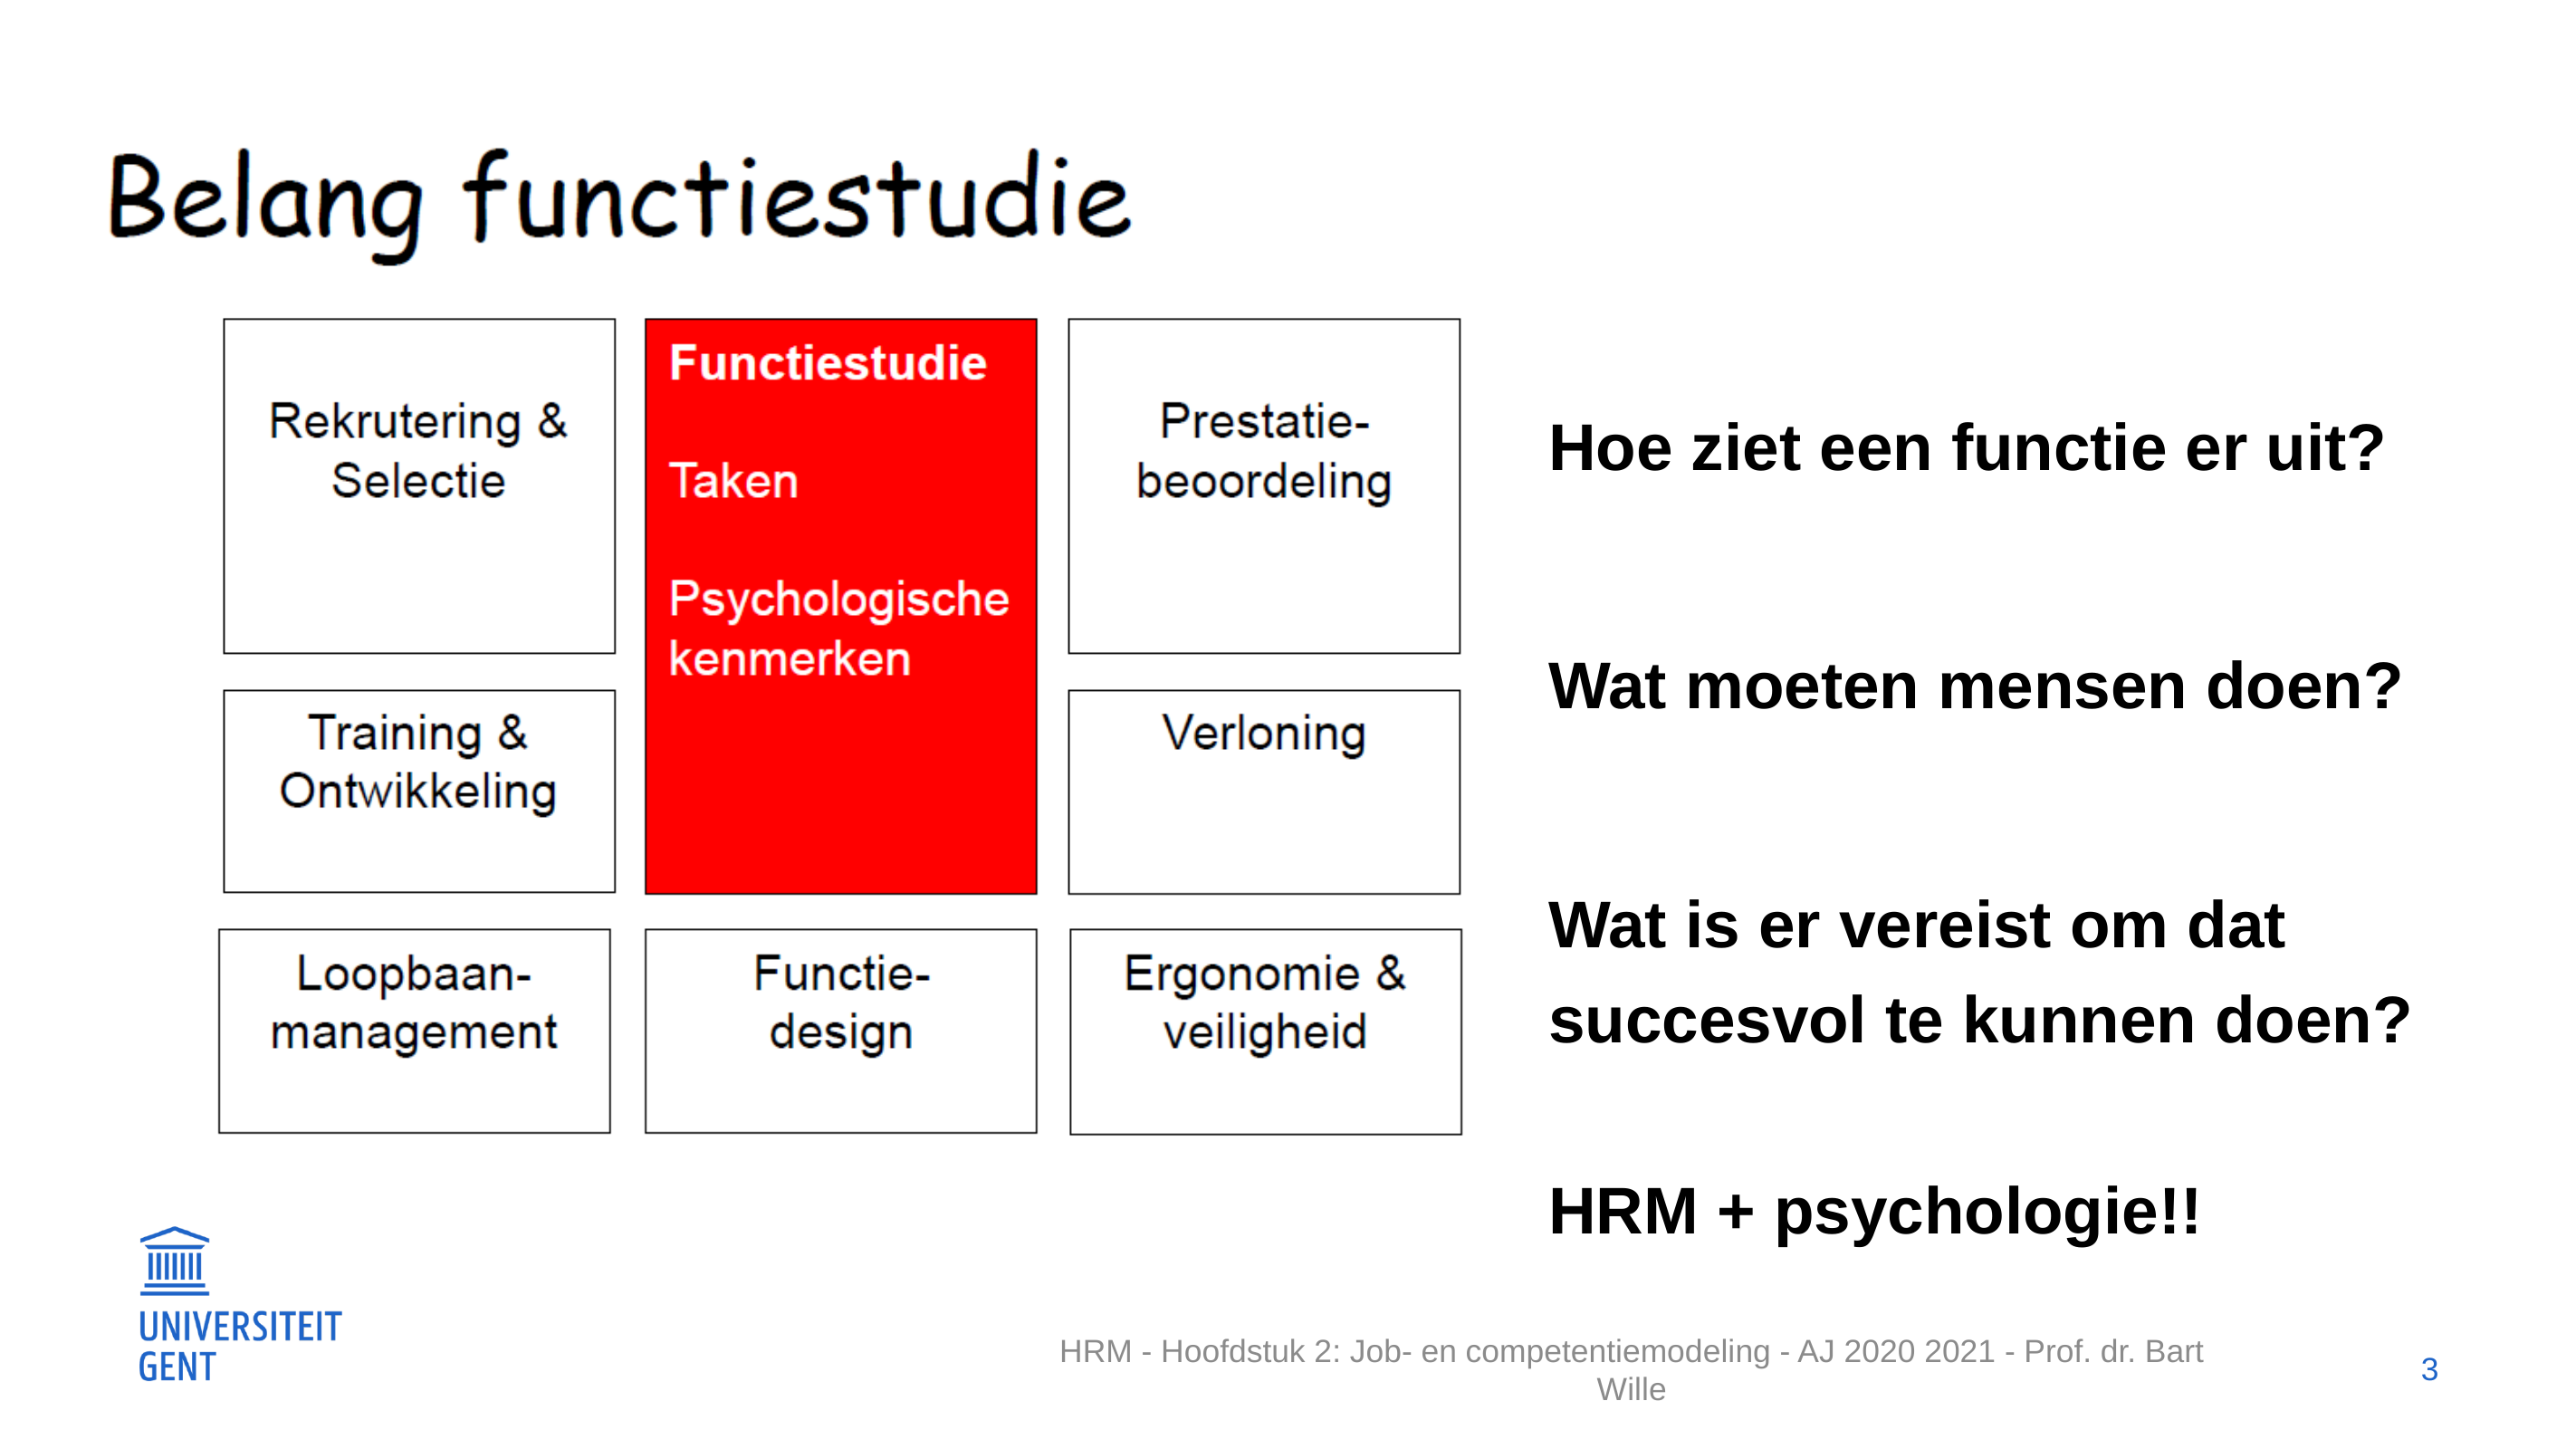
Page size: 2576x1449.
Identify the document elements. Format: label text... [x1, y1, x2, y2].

text_box Wat moeten mensen doen? [1535, 619, 2475, 729]
picture [72, 1174, 415, 1449]
slide_number 3 [2315, 1329, 2453, 1407]
text_box Wat is er vereist om dat succesvol te kunnen doen? [1535, 859, 2501, 1063]
picture [98, 122, 1479, 1157]
text_box HRM + psychologie!! [1535, 1145, 2475, 1254]
footer HRM - Hoofdstuk 2: Job- en competentiemodeling - AJ 2020 2021 - Prof. dr. Bart Wille [1011, 1336, 2253, 1402]
text_box Hoe ziet een functie er uit? [1535, 381, 2453, 491]
